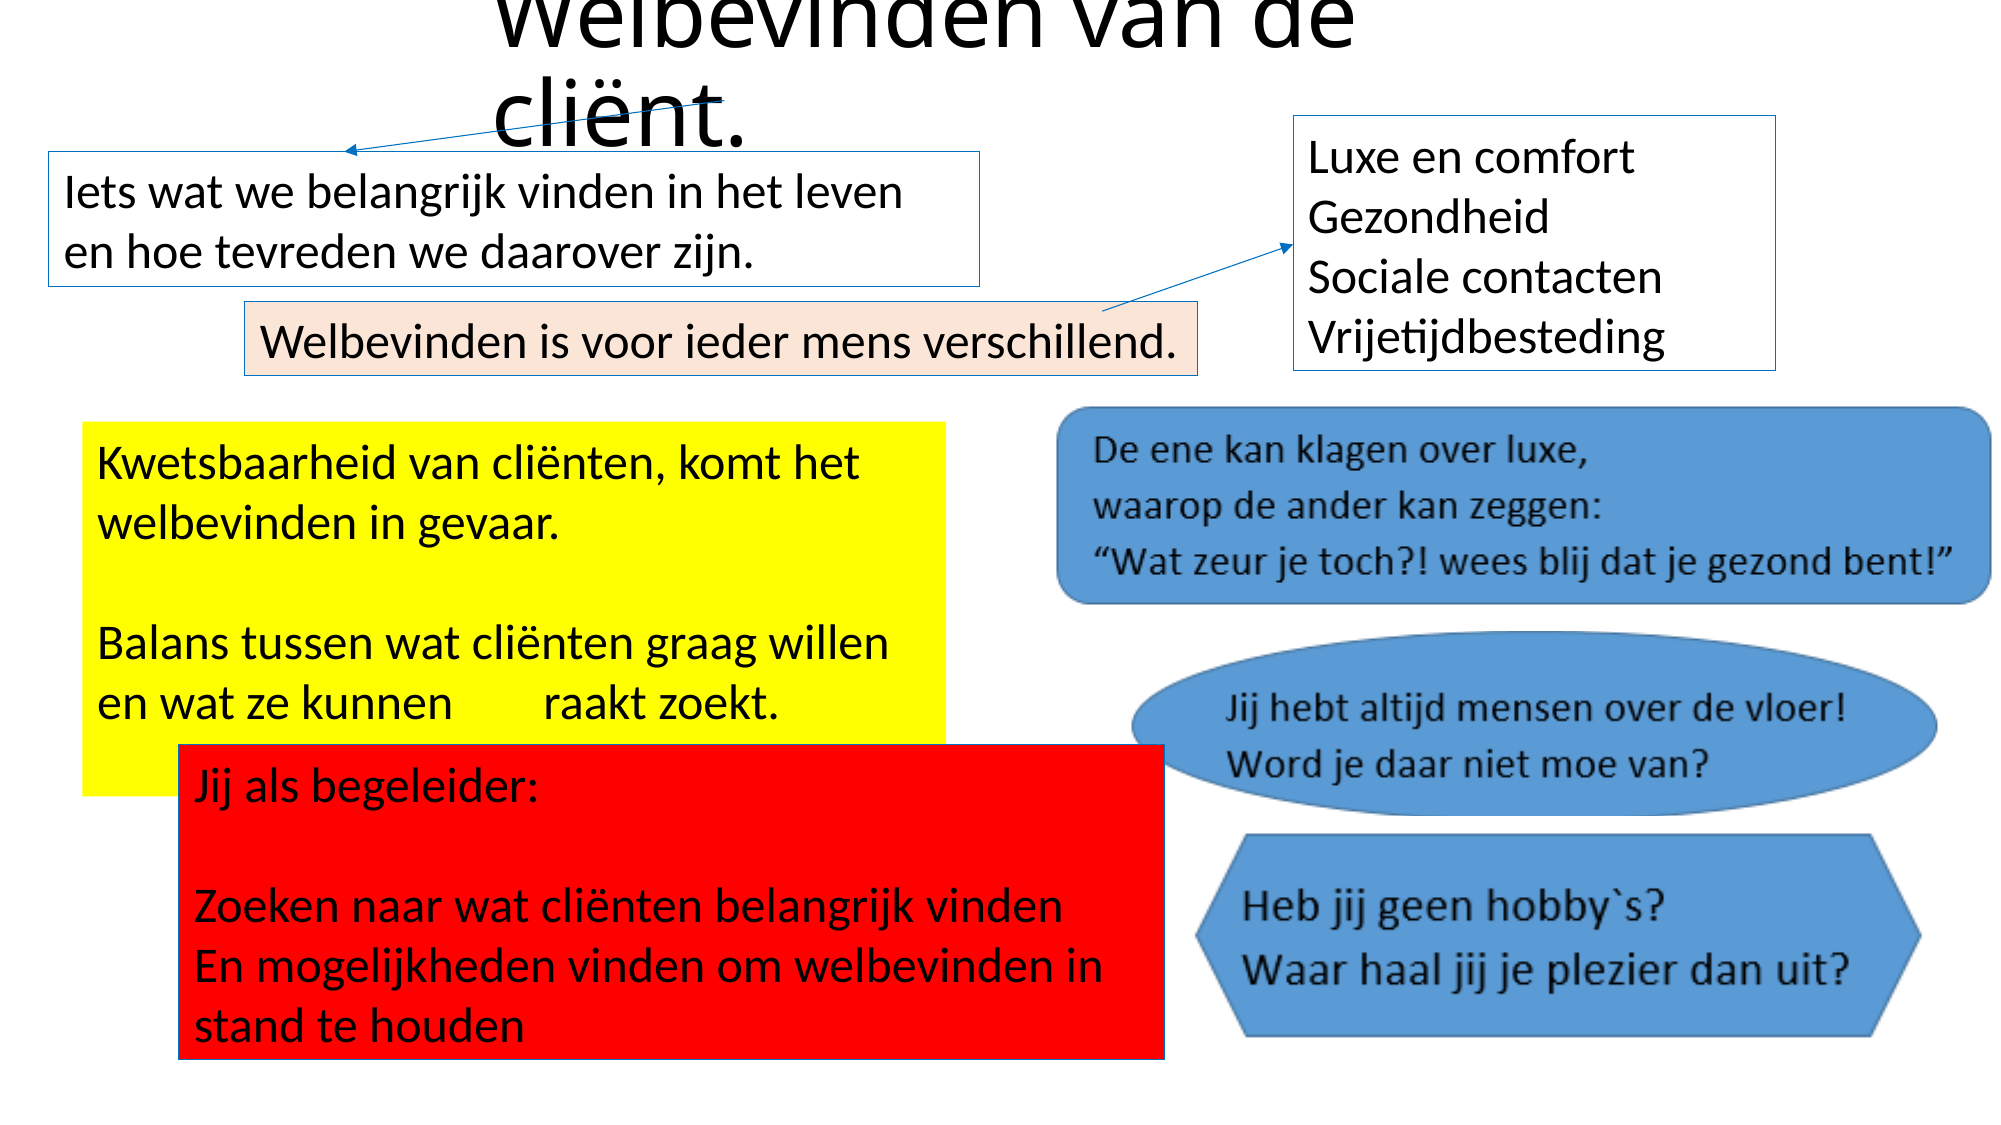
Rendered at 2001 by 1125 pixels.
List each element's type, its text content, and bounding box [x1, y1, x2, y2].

text_box Welbevinden is voor ieder mens verschillend. [244, 301, 1198, 376]
text_box Kwetsbaarheid van cliënten, komt het welbevinden in gevaar. Balans tussen wat cliënten graag willen en wat ze kunnen raakt zoekt. [82, 421, 947, 797]
picture [1053, 403, 2000, 612]
picture [1102, 631, 1966, 1063]
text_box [344, 100, 725, 152]
title Welbevinden van de cliënt. [476, 0, 1555, 135]
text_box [1102, 244, 1294, 312]
text_box Iets wat we belangrijk vinden in het leven en hoe tevreden we daarover zijn. [48, 151, 980, 287]
text_box Luxe en comfort Gezondheid Sociale contacten Vrijetijdbesteding [1293, 115, 1776, 371]
text_box Jij als begeleider: Zoeken naar wat cliënten belangrijk vinden En mogelijkheden vinden om welbevinden in stand te houden [178, 744, 1164, 1060]
